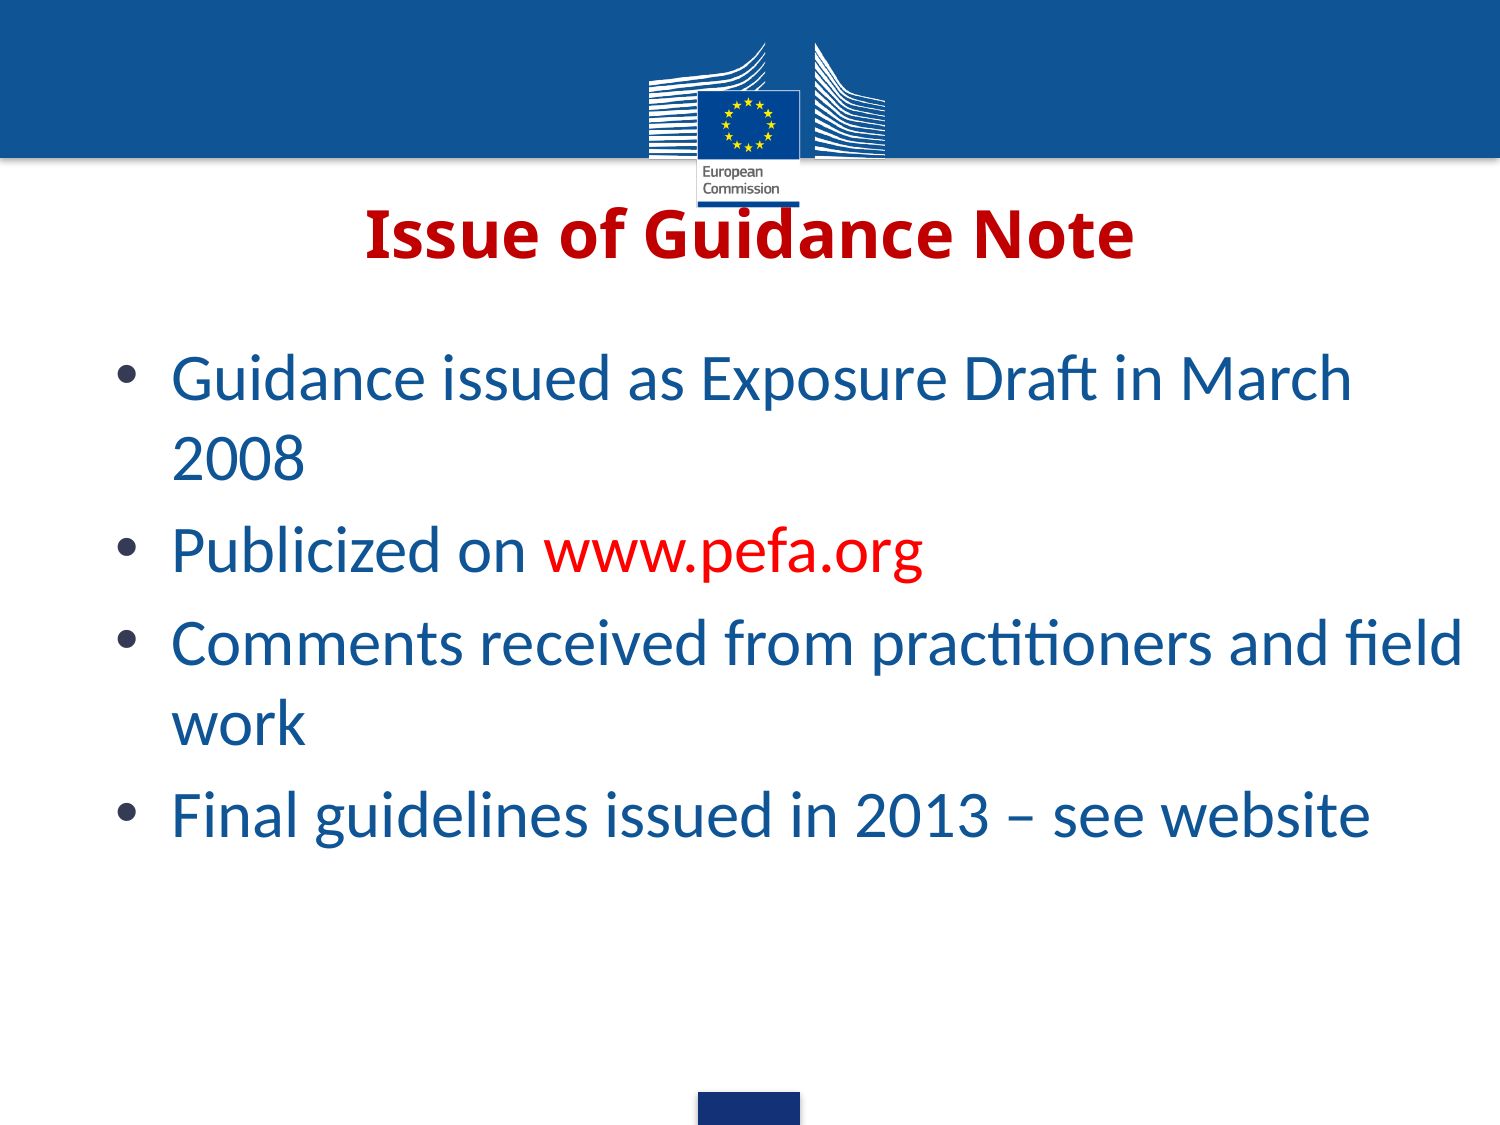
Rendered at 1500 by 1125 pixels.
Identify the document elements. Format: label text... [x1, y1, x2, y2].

list Guidance issued as Exposure Draft in March 2008 Publicized on www.pefa.org Comments received from practitioners and field work Final guidelines issued in 2013 – see website [100, 326, 1500, 917]
title Issue of Guidance Note [53, 137, 1449, 327]
picture [649, 42, 885, 137]
